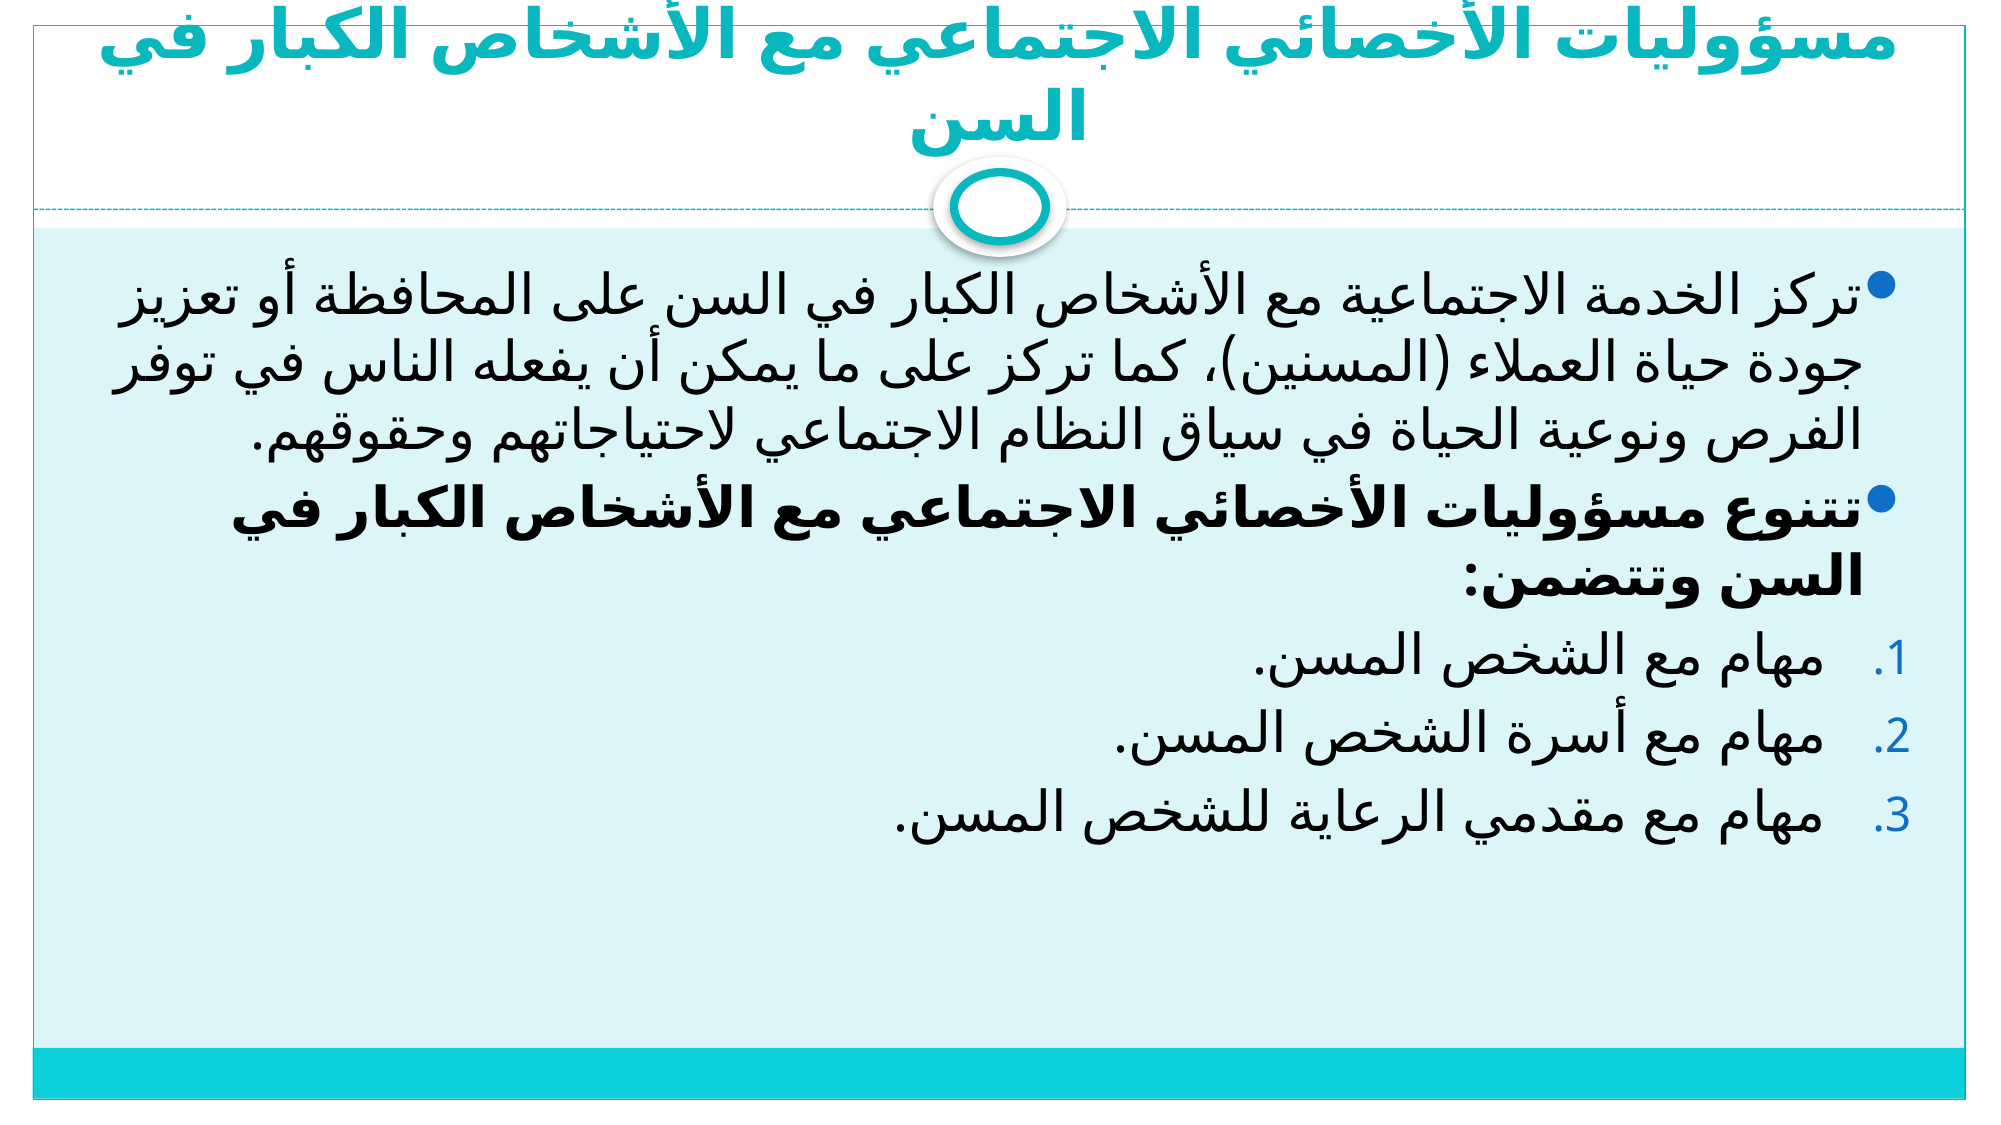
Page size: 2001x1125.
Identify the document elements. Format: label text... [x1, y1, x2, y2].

list تركز الخدمة الاجتماعية مع الأشخاص الكبار في السن على المحافظة أو تعزيز جودة حياة العملاء (المسنين)، كما تركز على ما يمكن أن يفعله الناس في توفر الفرص ونوعية الحياة في سياق النظام الاجتماعي لاحتياجاتهم وحقوقهم. تتنوع مسؤوليات الأخصائي الاجتماعي مع الأشخاص الكبار في السن وتتضمن: مهام مع الشخص المسن. مهام مع أسرة الشخص المسن. مهام مع مقدمي الرعاية للشخص المسن. [66, 250, 1926, 1001]
title مسؤوليات الأخصائي الاجتماعي مع الأشخاص الكبار في السن [66, 37, 1933, 162]
